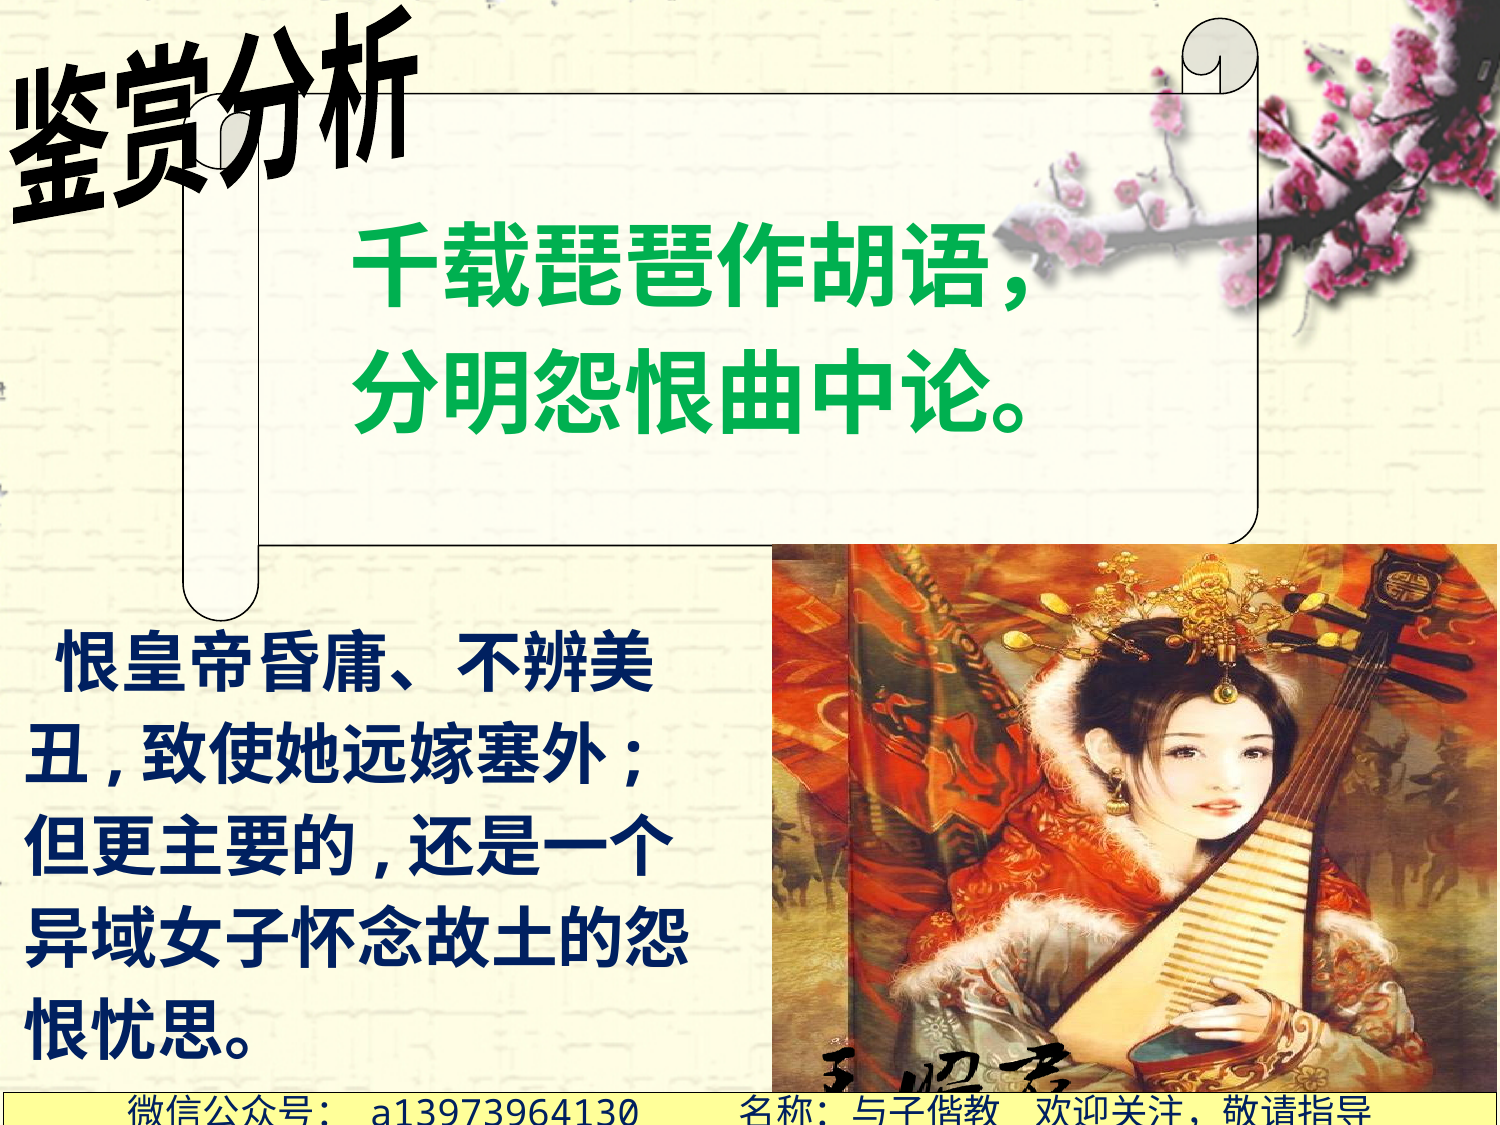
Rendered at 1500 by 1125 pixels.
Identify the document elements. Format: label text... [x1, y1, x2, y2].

text_box 恨皇帝昏庸、不辨美丑,致使她远嫁塞外;但更主要的,还是一个异域女子怀念故土的怨恨忧思。 [9, 600, 732, 1076]
text_box [183, 18, 1258, 600]
text_box 千载琵琶作胡语， 分明怨恨曲中论。 [334, 184, 1246, 452]
text_box 微信公众号： a13973964130 名称：与子偕教 欢迎关注，敬请指导 [3, 1092, 767, 1125]
picture [0, 0, 1500, 1125]
